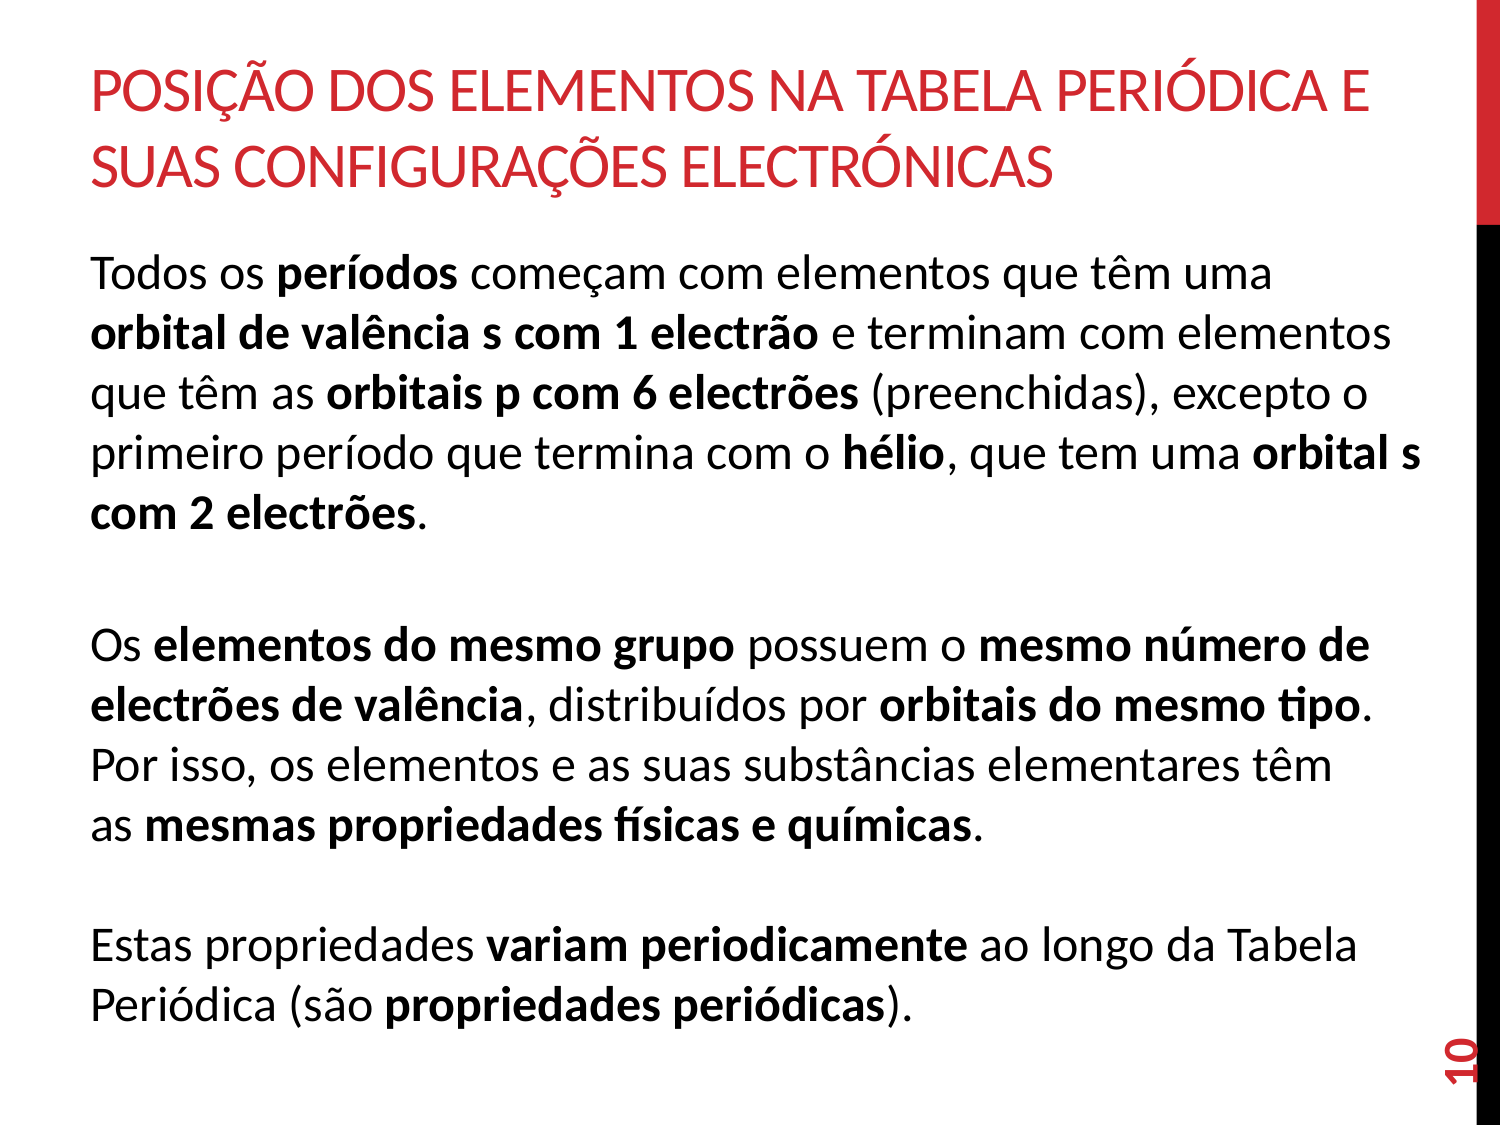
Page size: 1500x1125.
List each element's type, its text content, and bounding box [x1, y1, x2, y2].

slide_number 10 [1427, 887, 1488, 1104]
list ­Todos os períodos começam com elementos que têm uma orbital de valência s com 1 electrão e terminam com elementos que têm as orbitais p com 6 electrões (preenchidas), excepto o primeiro período que termina com o hélio, que tem uma orbital s com 2 electrões. Os elementos do mesmo grupo possuem o mesmo número de electrões de valência, distribuídos por orbitais do mesmo tipo. Por isso, os elementos e as suas substâncias elementares têm as mesmas propriedades físicas e químicas. Estas propriedades variam periodicamente ao longo da Tabela Periódica (são propriedades periódicas). [75, 231, 1459, 1047]
title Posição dos elementos na Tabela Periódica E SUAS configurações electrónicas [75, 36, 1424, 209]
